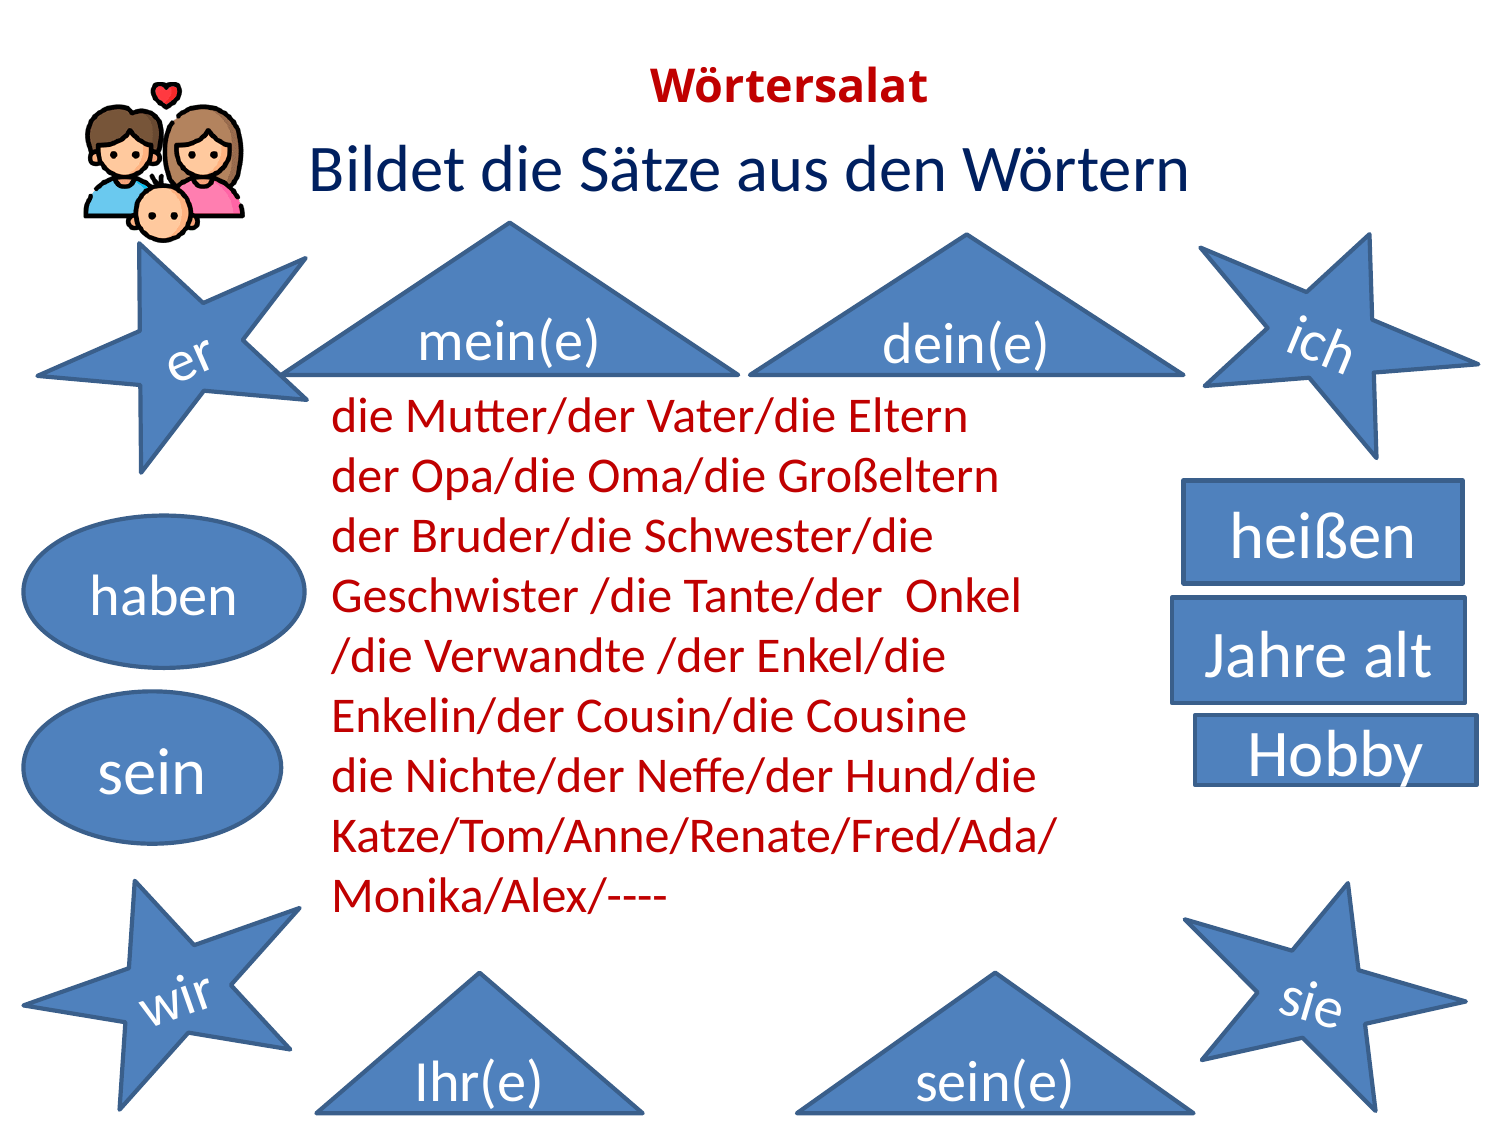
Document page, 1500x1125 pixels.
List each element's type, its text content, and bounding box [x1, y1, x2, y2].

text_box Ihr(e) [314, 971, 645, 1116]
text_box Jahre alt [1170, 595, 1467, 705]
text_box Hobby [1193, 713, 1479, 787]
title Wörtersalat [332, 46, 1393, 117]
text_box heißen [1181, 478, 1465, 586]
text_box sie [1182, 881, 1468, 1113]
text_box die Mutter/der Vater/die Eltern der Opa/die Oma/die Großeltern der Bruder/die Schwester/die Geschwister /die Tante/der Onkel /die Verwandte /der Enkel/die Enkelin/der Cousin/die Cousine die Nichte/der Neffe/der Hund/die Katze/Tom/Anne/Renate/Fred/Ada/Monika/Alex/---- [316, 374, 1114, 930]
text_box sein(e) [794, 970, 1196, 1116]
subtitle Bildet die Sätze aus den Wörtern [11, 117, 1489, 1114]
picture [0, 0, 329, 329]
text_box wir [21, 878, 302, 1112]
text_box ich [1198, 232, 1481, 461]
text_box mein(e) [281, 220, 740, 378]
text_box er [35, 337, 309, 475]
text_box haben [21, 513, 307, 671]
text_box dein(e) [748, 232, 1186, 378]
text_box sein [21, 689, 284, 846]
